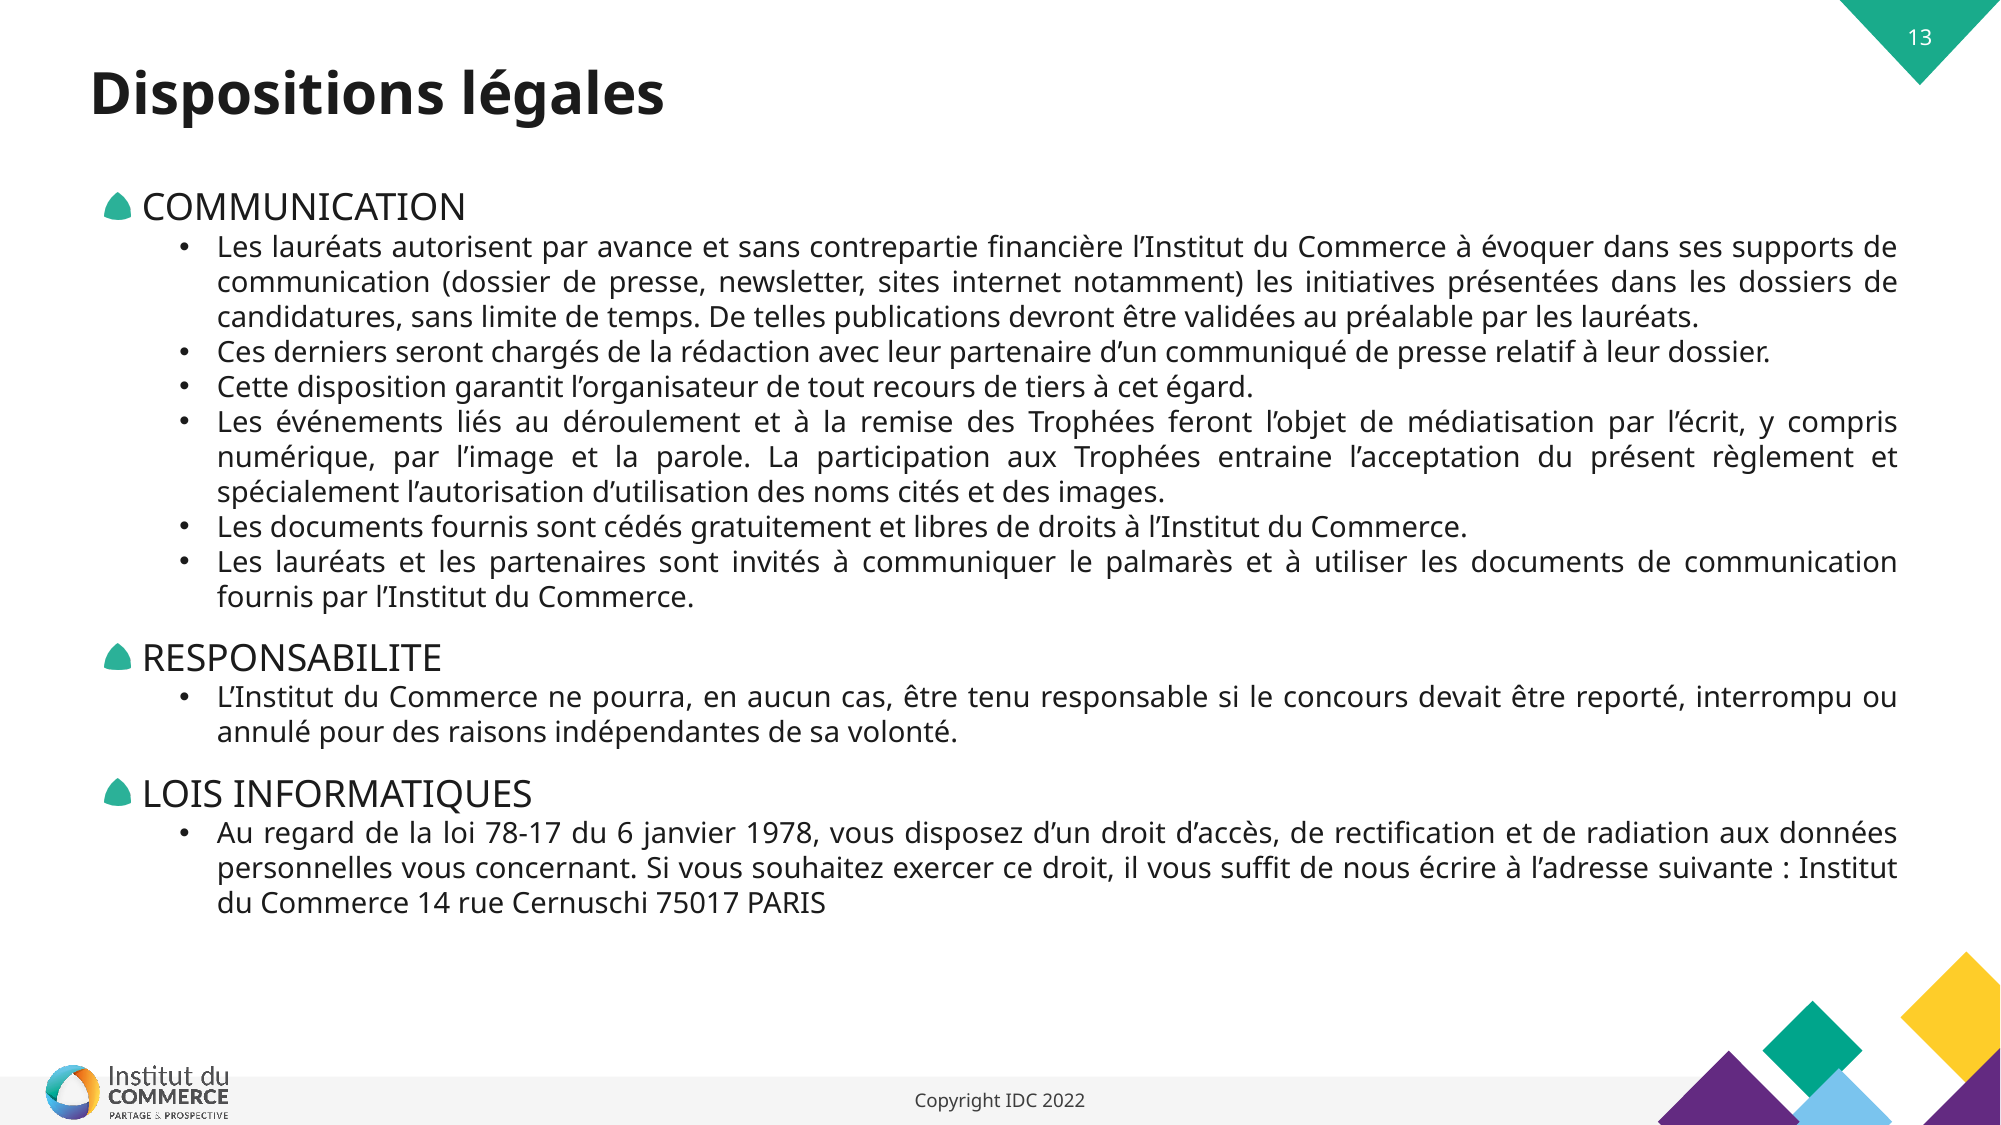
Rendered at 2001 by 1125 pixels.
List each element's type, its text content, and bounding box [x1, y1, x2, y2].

picture [104, 778, 131, 806]
picture [35, 1065, 238, 1125]
picture [104, 192, 131, 220]
title Dispositions légales [89, 45, 1919, 146]
list COMMUNICATION Les lauréats autorisent par avance et sans contrepartie financière l’Institut du Commerce à évoquer dans ses supports de communication (dossier de presse, newsletter, sites internet notamment) les initiatives présentées dans les dossiers de candidatures, sans limite de temps. De telles publications devront être validées au préalable par les lauréats. Ces derniers seront chargés de la rédaction avec leur partenaire d’un communiqué de presse relatif à leur dossier. Cette disposition garantit l’organisateur de tout recours de tiers à cet égard. Les événements liés au déroulement et à la remise des Trophées feront l’objet de médiatisation par l’écrit, y compris numérique, par l’image et la parole. La participation aux Trophées entraine l’acceptation du présent règlement et spécialement l’autorisation d’utilisation des noms cités et des images. Les documents fournis sont cédés gratuitement et libres de droits à l’Institut du Commerce. Les lauréats et les partenaires sont invités à communiquer le palmarès et à utiliser les documents de communication fournis par l’Institut du Commerce. RESPONSABILITE L’Institut du Commerce ne pourra, en aucun cas, être tenu responsable si le concours devait être reporté, interrompu ou annulé pour des raisons indépendantes de sa volonté. LOIS INFORMATIQUES Au regard de la loi 78-17 du 6 janvier 1978, vous disposez d’un droit d’accès, de rectification et de radiation aux données personnelles vous concernant. Si vous souhaitez exercer ce droit, il vous suffit de nous écrire à l’adresse suivante : Institut du Commerce 14 rue Cernuschi 75017 PARIS [89, 176, 1915, 981]
picture [104, 643, 131, 670]
